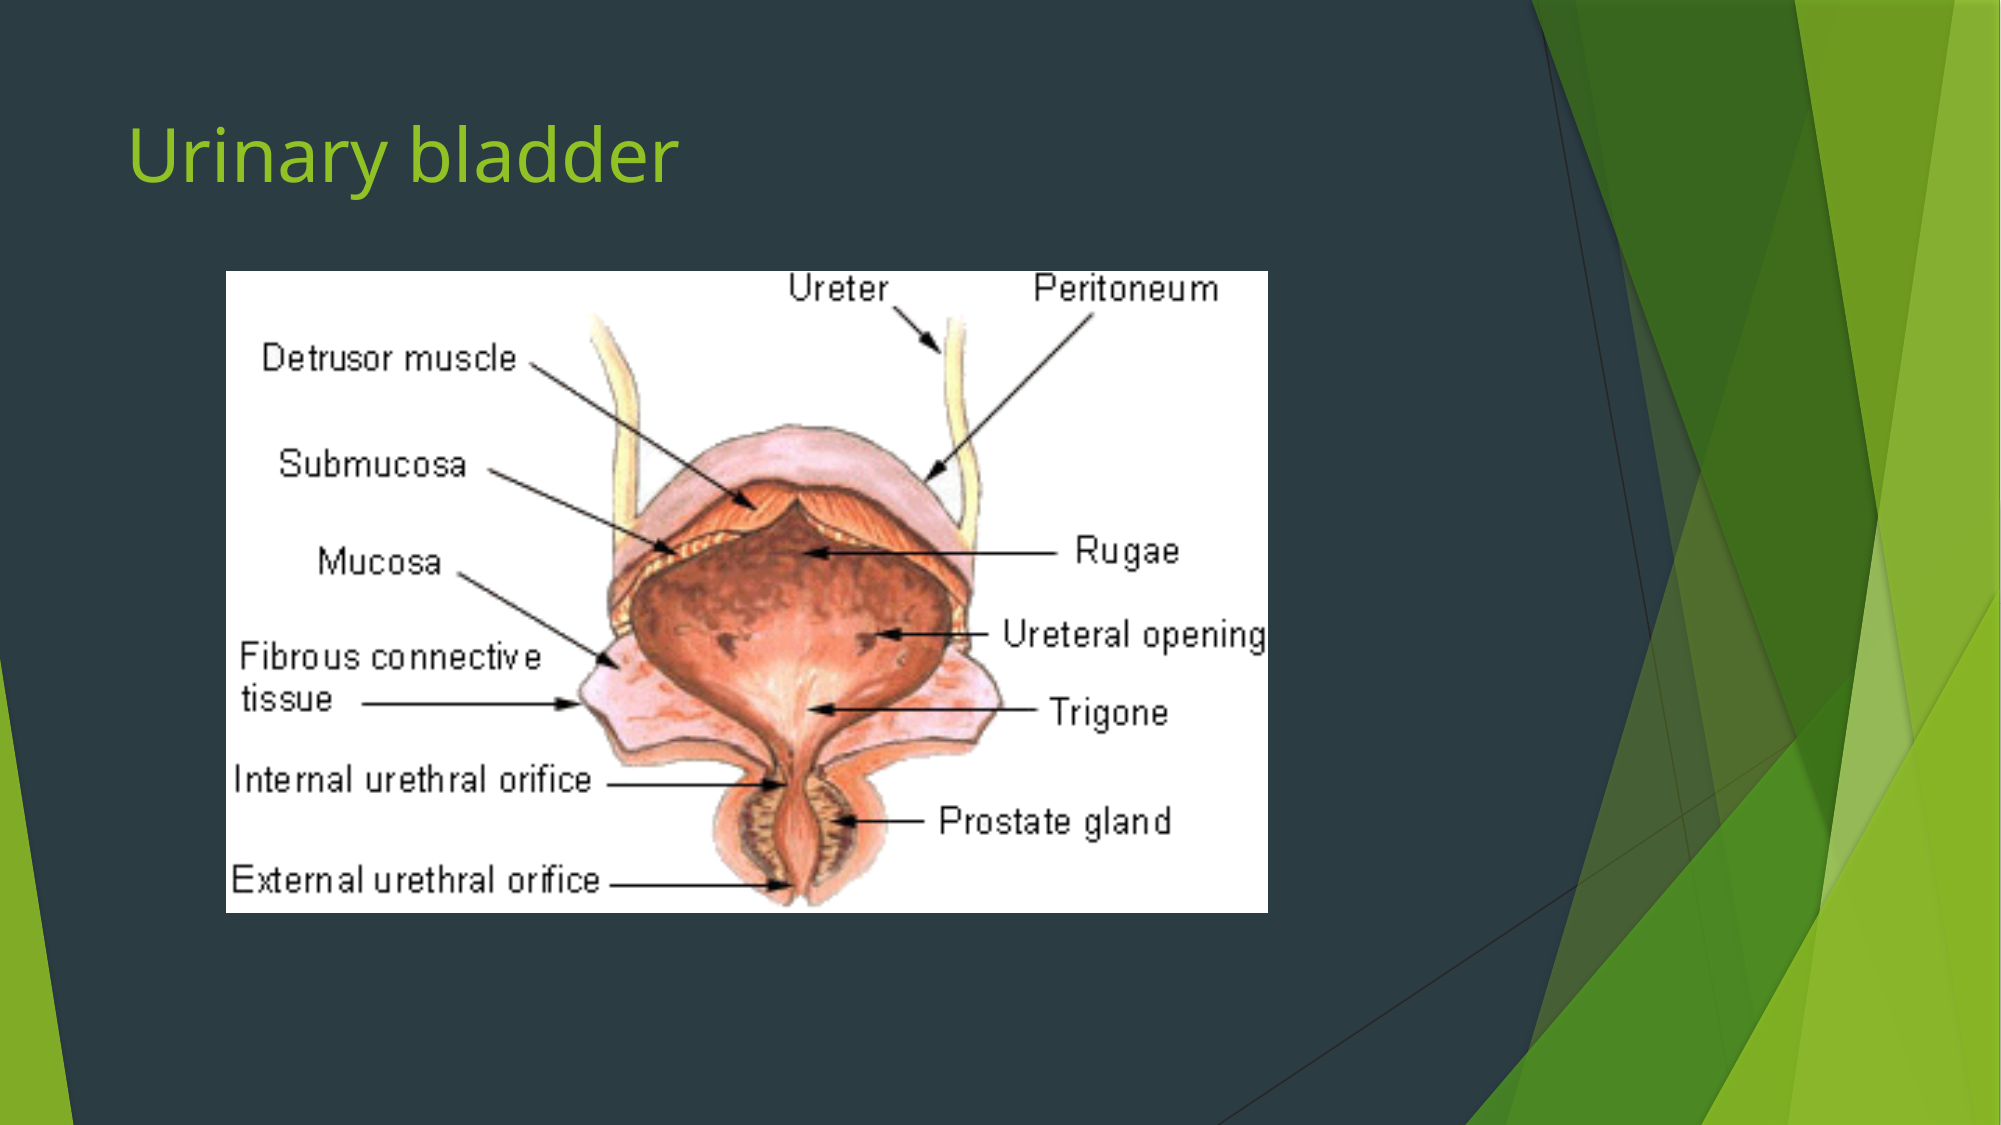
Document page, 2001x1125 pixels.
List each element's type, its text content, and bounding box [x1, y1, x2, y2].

title Urinary bladder [111, 99, 1522, 317]
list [225, 271, 1268, 913]
